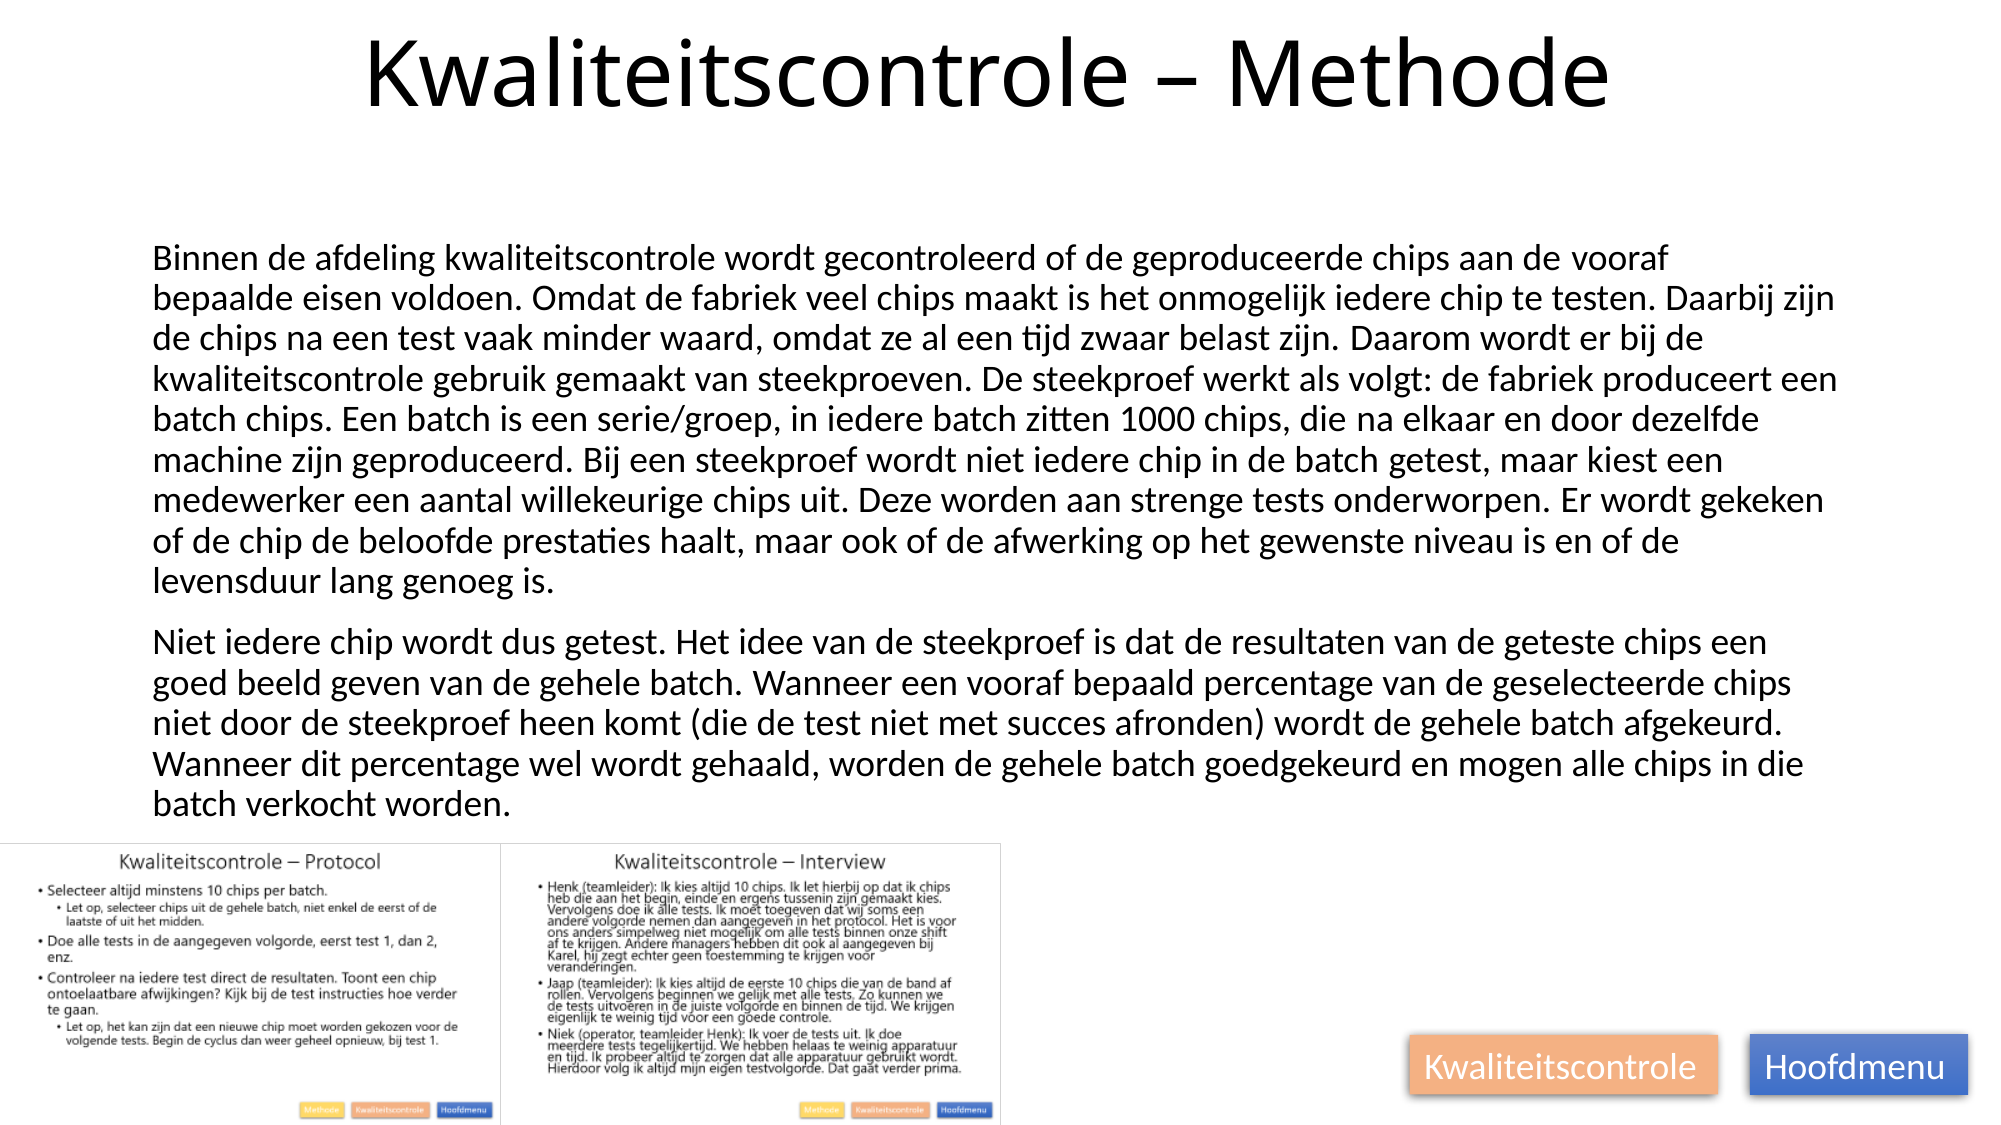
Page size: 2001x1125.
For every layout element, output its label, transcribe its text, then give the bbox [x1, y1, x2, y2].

title Kwaliteitscontrole – Methode [137, 3, 1863, 152]
text_box Kwaliteitscontrole [1409, 1034, 1719, 1095]
picture [501, 844, 1000, 1125]
list Binnen de afdeling kwaliteitscontrole wordt gecontroleerd of de geproduceerde chips aan de vooraf bepaalde eisen voldoen. Omdat de fabriek veel chips maakt is het onmogelijk iedere chip te testen. Daarbij zijn de chips na een test vaak minder waard, omdat ze al een tijd zwaar belast zijn. Daarom wordt er bij de kwaliteitscontrole gebruik gemaakt van steekproeven. De steekproef werkt als volgt: de fabriek produceert een batch chips. Een batch is een serie/groep, in iedere batch zitten 1000 chips, die na elkaar en door dezelfde machine zijn geproduceerd. Bij een steekproef wordt niet iedere chip in de batch getest, maar kiest een medewerker een aantal willekeurige chips uit. Deze worden aan strenge tests onderworpen. Er wordt gekeken of de chip de beloofde prestaties haalt, maar ook of de afwerking op het gewenste niveau is en of de levensduur lang genoeg is. Niet iedere chip wordt dus getest. Het idee van de steekproef is dat de resultaten van de geteste chips een goed beeld geven van de gehele batch. Wanneer een vooraf bepaald percentage van de geselecteerde chips niet door de steekproef heen komt (die de test niet met succes afronden) wordt de gehele batch afgekeurd. Wanneer dit percentage wel wordt gehaald, worden de gehele batch goedgekeurd en mogen alle chips in die batch verkocht worden. [137, 230, 1863, 1014]
text_box Hoofdmenu [1749, 1034, 1969, 1095]
picture [0, 844, 500, 1125]
